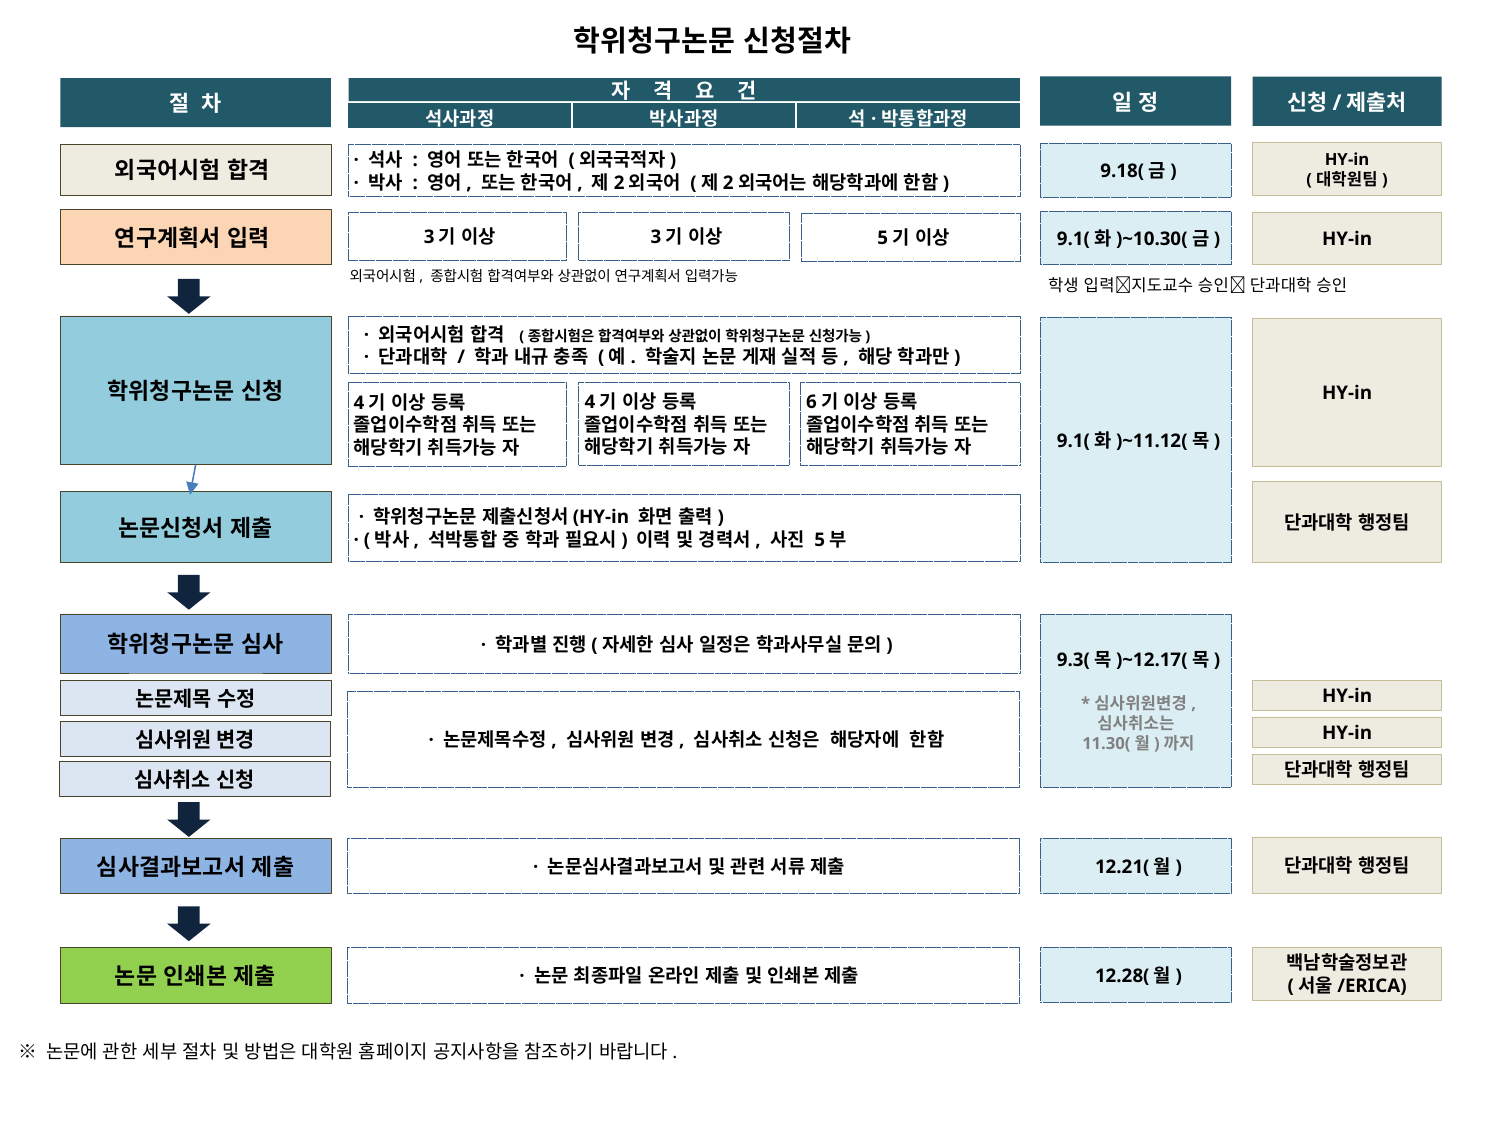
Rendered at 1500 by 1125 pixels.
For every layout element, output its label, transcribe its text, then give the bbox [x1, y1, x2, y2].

text_box 일 정 [1040, 76, 1232, 126]
text_box 심사취소 신청 [57, 759, 332, 798]
text_box 자 격 요 건 [348, 78, 1020, 102]
table_header 석·박통합과정 [797, 103, 1020, 128]
text_box 5기 이상 [799, 211, 1022, 263]
text_box [165, 799, 213, 839]
text_box 12.21(월) [1038, 836, 1233, 895]
text_box 단과대학 행정팀 [1251, 835, 1444, 895]
text_box · 학위청구논문 제출신청서(HY-in 화면 출력) · (박사, 석박통합 중 학과 필요시) 이력 및 경력서, 사진 5부 [346, 492, 1022, 563]
text_box [165, 904, 213, 943]
text_box 학위청구논문 심사 [58, 612, 333, 675]
text_box HY-in [1251, 317, 1444, 468]
text_box · 논문 최종파일 온라인 제출 및 인쇄본 제출 [345, 945, 1022, 1005]
text_box HY-in [1251, 678, 1444, 712]
text_box 절 차 [60, 78, 331, 128]
text_box 4기 이상 등록 졸업이수학점 취득 또는 해당학기 취득가능 자 [346, 380, 568, 468]
text_box 심사위원 변경 [58, 719, 333, 758]
text_box 학위청구논문 신청절차 [558, 14, 867, 65]
text_box 단과대학 행정팀 [1251, 479, 1444, 564]
text_box HY-in [1251, 715, 1444, 749]
text_box · 학과별 진행(자세한 심사 일정은 학과사무실 문의) [346, 612, 1022, 675]
text_box 신청/제출처 [1252, 76, 1442, 126]
text_box HY-in (대학원팀) [1251, 140, 1444, 197]
text_box 학생 입력지도교수 승인 단과대학 승인 [1033, 267, 1363, 302]
text_box · 논문제목수정, 심사위원 변경, 심사취소 신청은 해당자에 한함 [345, 689, 1022, 789]
text_box 백남학술정보관 (서울/ERICA) [1251, 945, 1444, 1002]
text_box 외국어시험, 종합시험 합격여부와 상관없이 연구계획서 입력가능 [334, 259, 753, 292]
text_box · 석사 : 영어 또는 한국어 (외국국적자) · 박사 : 영어, 또는 한국어, 제2외국어 (제2외국어는 해당학과에 한함) [346, 143, 1022, 198]
text_box 학위청구논문 신청 [58, 314, 333, 467]
text_box ※ 논문에 관한 세부 절차 및 방법은 대학원 홈페이지 공지사항을 참조하기 바랍니다. [3, 1032, 692, 1070]
text_box 3기 이상 [346, 210, 568, 259]
text_box · 외국어시험 합격 (종합시험은 합격여부와 상관없이 학위청구논문 신청가능) · 단과대학 / 학과 내규 충족 (예. 학술지 논문 게재 실적 등, 해당 학과만) [346, 314, 1022, 376]
text_box · 논문심사결과보고서 및 관련 서류 제출 [345, 836, 1022, 895]
text_box 9.1(화)~10.30(금) [1038, 209, 1233, 267]
text_box 9.1(화)~11.12(목) [1038, 315, 1233, 565]
text_box 9.18(금) [1038, 142, 1233, 199]
text_box 12.28(월) [1038, 945, 1233, 1004]
text_box 연구계획서 입력 [58, 208, 333, 267]
table_header 석사과정 [348, 103, 571, 128]
text_box 3기 이상 [577, 210, 791, 262]
text_box 4기 이상 등록 졸업이수학점 취득 또는 해당학기 취득가능 자 [577, 380, 791, 467]
text_box 논문 인쇄본 제출 [58, 945, 333, 1005]
text_box 논문신청서 제출 [58, 489, 333, 564]
text_box 단과대학 행정팀 [1251, 752, 1444, 786]
table_header 박사과정 [573, 103, 795, 128]
text_box HY-in [1251, 210, 1444, 267]
text_box 6기 이상 등록 졸업이수학점 취득 또는 해당학기 취득가능 자 [798, 380, 1022, 467]
text_box 9.3(목)~12.17(목) *심사위원변경, 심사취소는 11.30(월)까지 [1038, 612, 1233, 789]
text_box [189, 464, 196, 495]
text_box [165, 572, 213, 612]
text_box [165, 276, 213, 316]
text_box 심사결과보고서 제출 [58, 836, 333, 895]
text_box 외국어시험 합격 [58, 142, 333, 197]
text_box 논문제목 수정 [58, 678, 333, 717]
